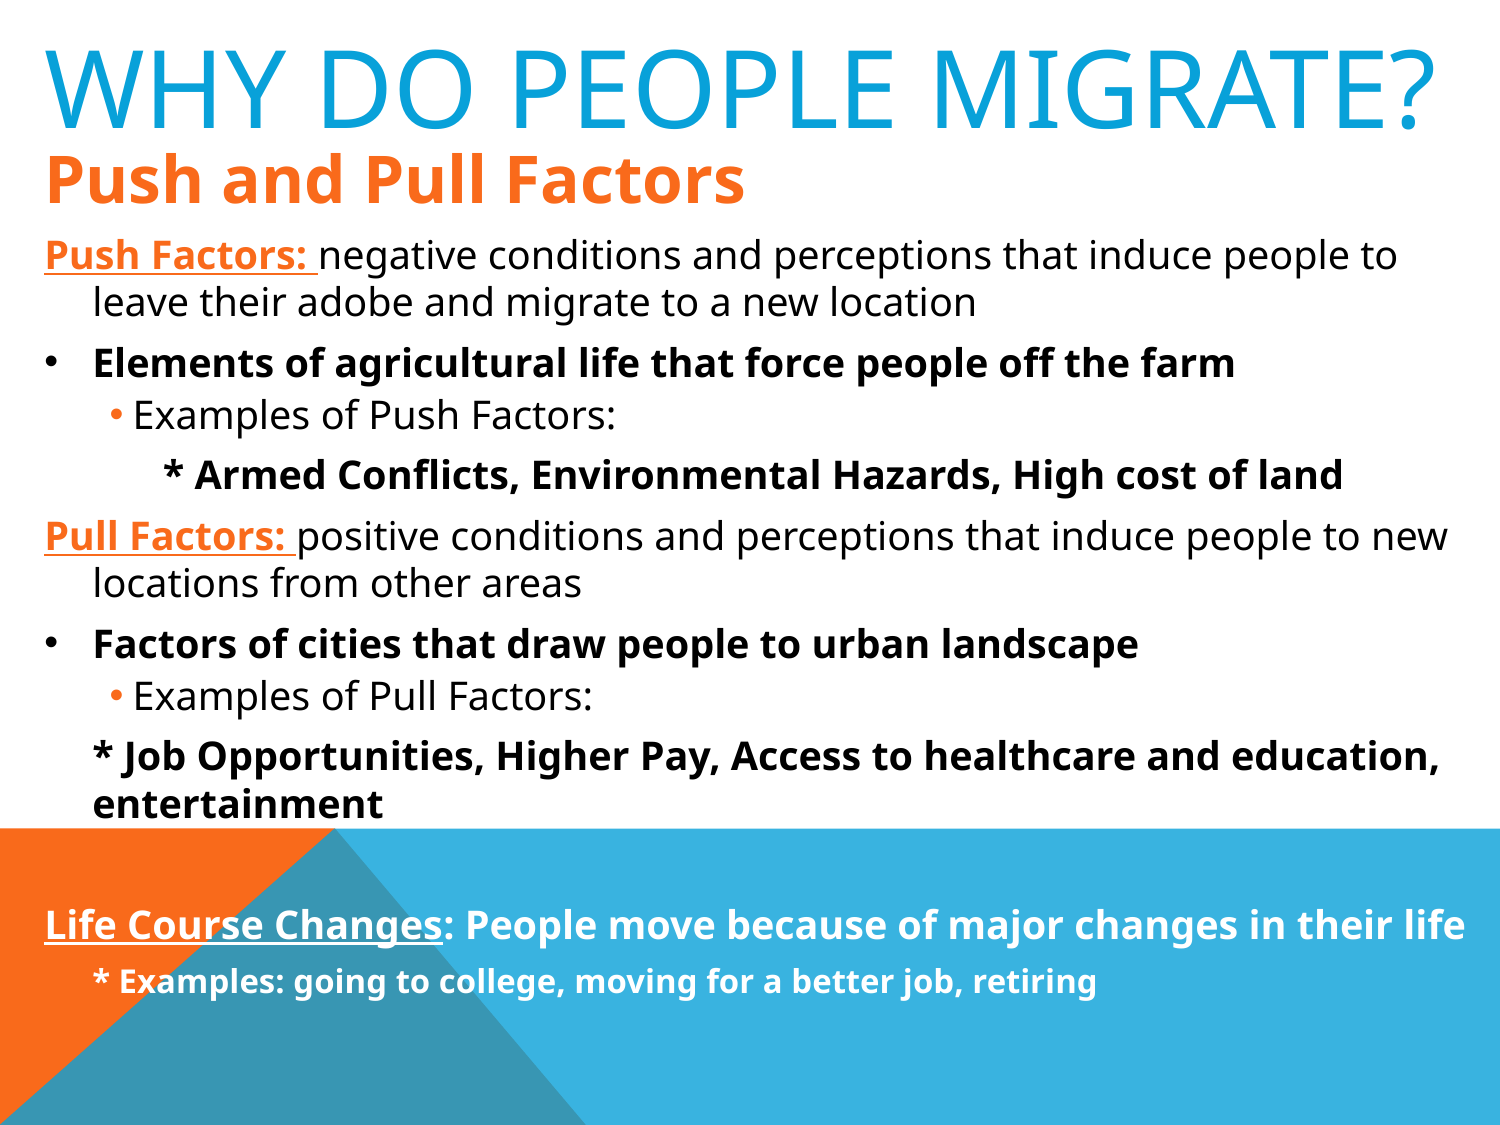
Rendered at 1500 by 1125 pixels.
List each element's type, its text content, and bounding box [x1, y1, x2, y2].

list Push and Pull Factors Push Factors: negative conditions and perceptions that induce people to leave their adobe and migrate to a new location Elements of agricultural life that force people off the farm Examples of Push Factors: * Armed Conflicts, Environmental Hazards, High cost of land Pull Factors: positive conditions and perceptions that induce people to new locations from other areas Factors of cities that draw people to urban landscape Examples of Pull Factors: * Job Opportunities, Higher Pay, Access to healthcare and education, entertainment Life Course Changes: People move because of major changes in their life * Examples: going to college, moving for a better job, retiring [29, 130, 1500, 1010]
title Why Do people migrate? [29, 40, 1461, 130]
